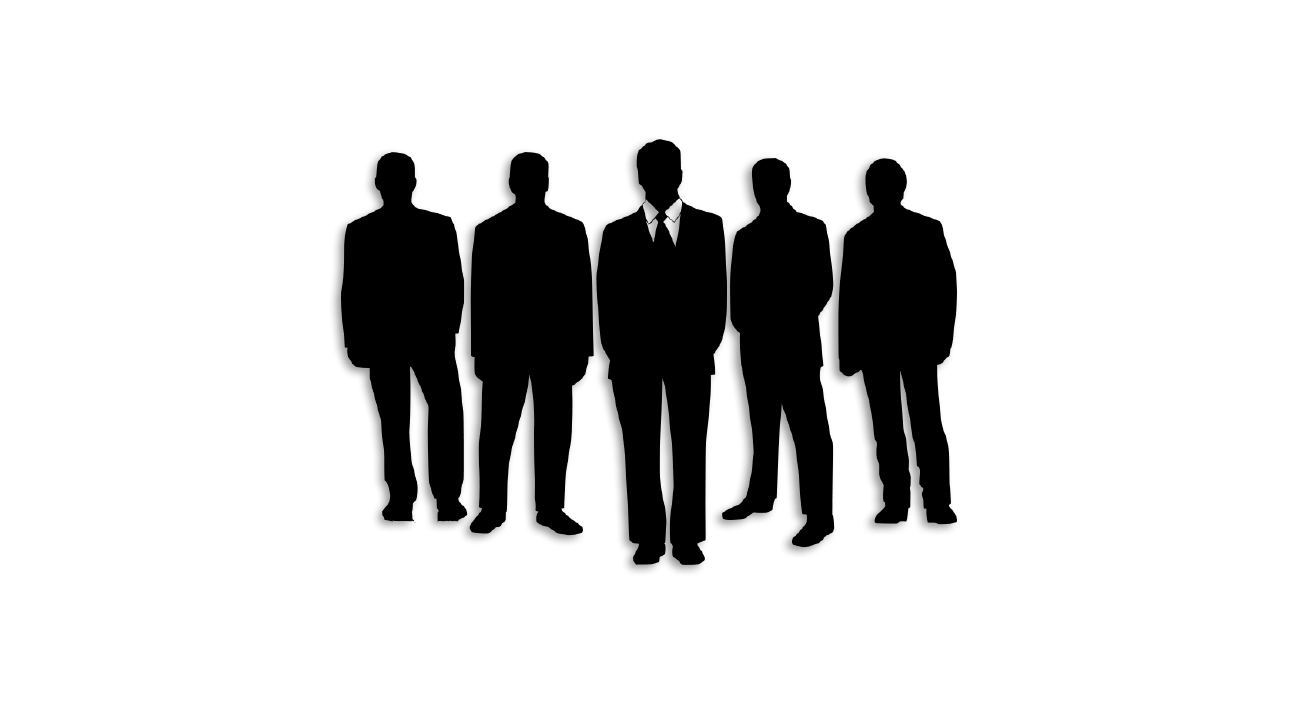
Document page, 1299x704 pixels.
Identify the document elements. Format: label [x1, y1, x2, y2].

picture [341, 139, 957, 565]
